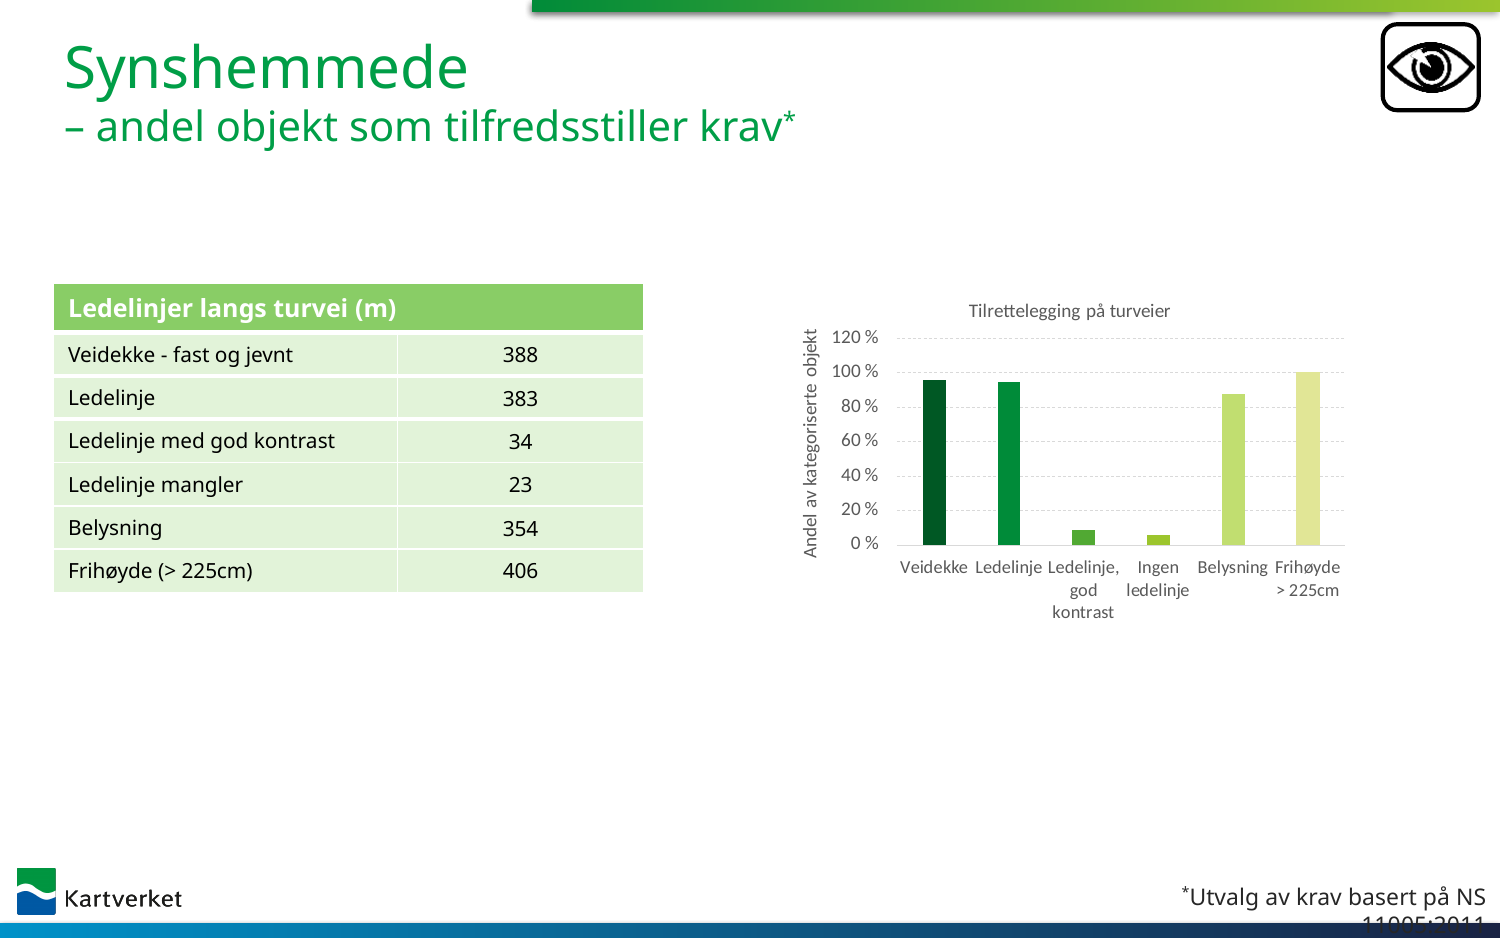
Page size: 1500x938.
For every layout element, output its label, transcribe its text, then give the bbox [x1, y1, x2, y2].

table_cell Veidekke - fast og jevnt [54, 335, 397, 374]
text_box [1382, 24, 1480, 111]
table_cell 383 [398, 378, 643, 417]
table_cell 406 [398, 550, 643, 592]
table_cell Frihøyde (> 225cm) [54, 550, 397, 592]
picture [791, 291, 1348, 630]
table_cell Ledelinje med god kontrast [54, 421, 397, 462]
table_header Ledelinjer langs turvei (m) [54, 284, 643, 330]
table_cell Ledelinje [54, 378, 397, 417]
table_cell 23 [398, 463, 643, 505]
table_cell Belysning [54, 507, 397, 548]
table_cell 388 [398, 335, 643, 374]
text_box *Utvalg av krav basert på NS 11005:2011 [1068, 873, 1500, 938]
table_cell Ledelinje mangler [54, 463, 397, 505]
text_box Synshemmede – andel objekt som tilfredsstiller krav* [49, 24, 1431, 158]
table_cell 34 [398, 421, 643, 462]
table_cell 354 [398, 507, 643, 548]
